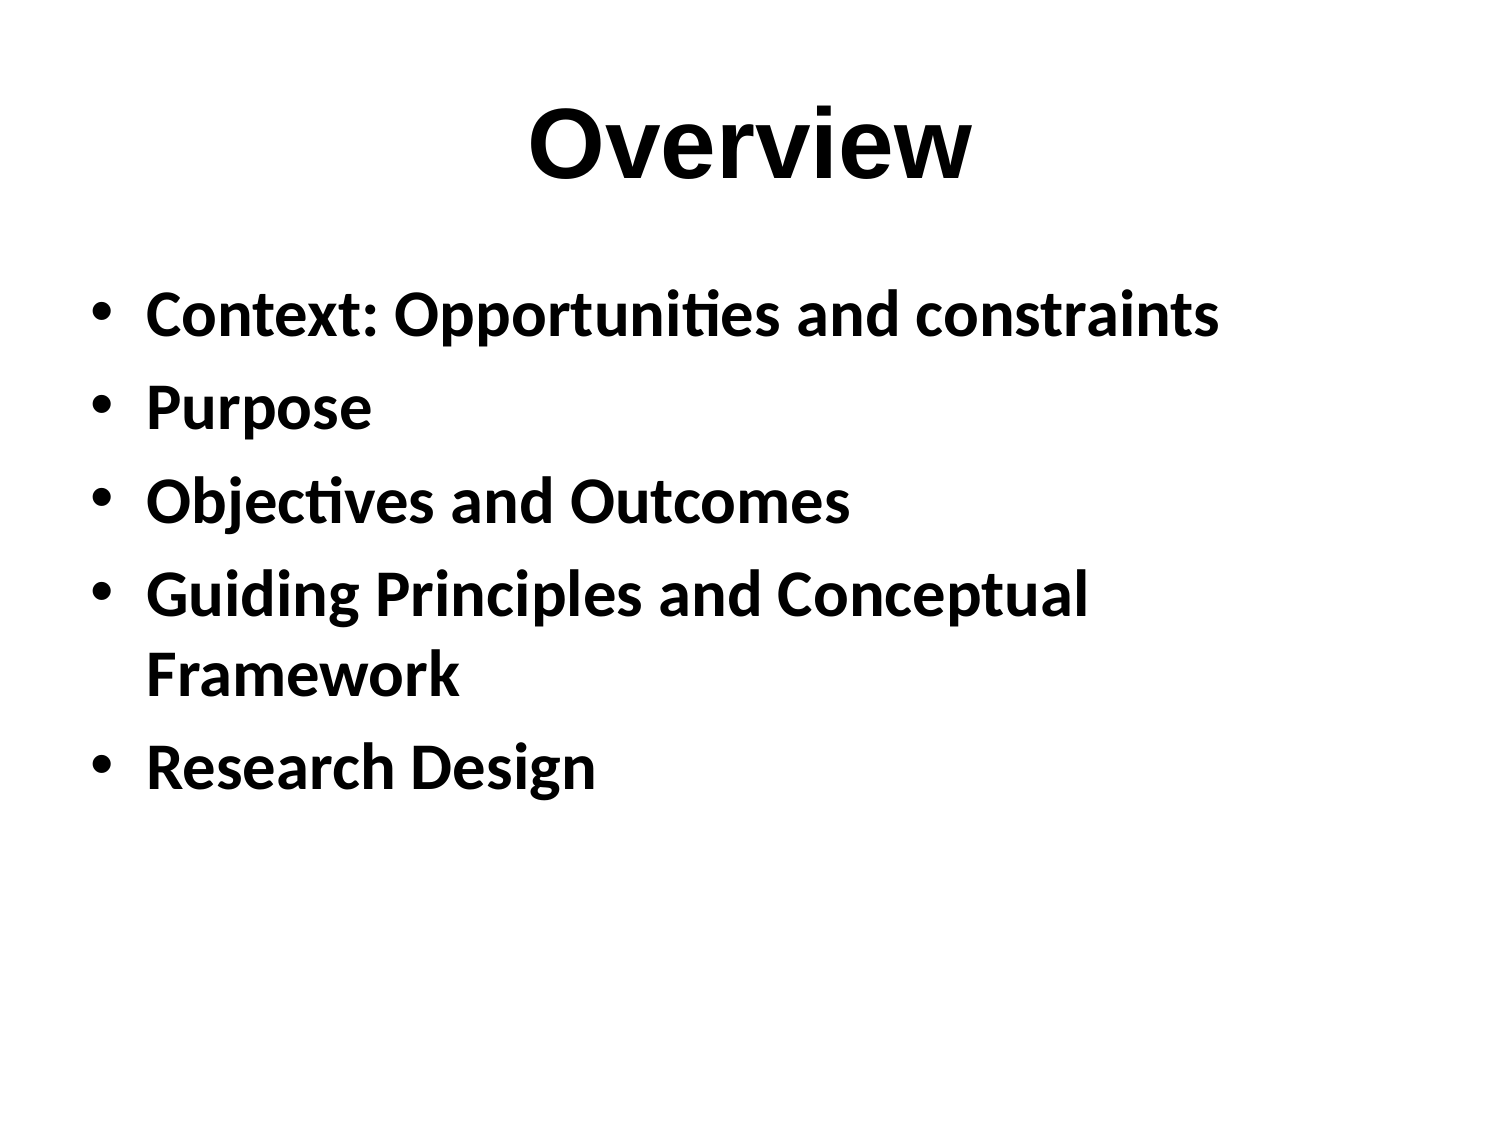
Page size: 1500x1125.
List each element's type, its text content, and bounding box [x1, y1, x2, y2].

list Context: Opportunities and constraints Purpose Objectives and Outcomes Guiding Principles and Conceptual Framework Research Design [75, 262, 1425, 1005]
title Overview [75, 45, 1425, 233]
